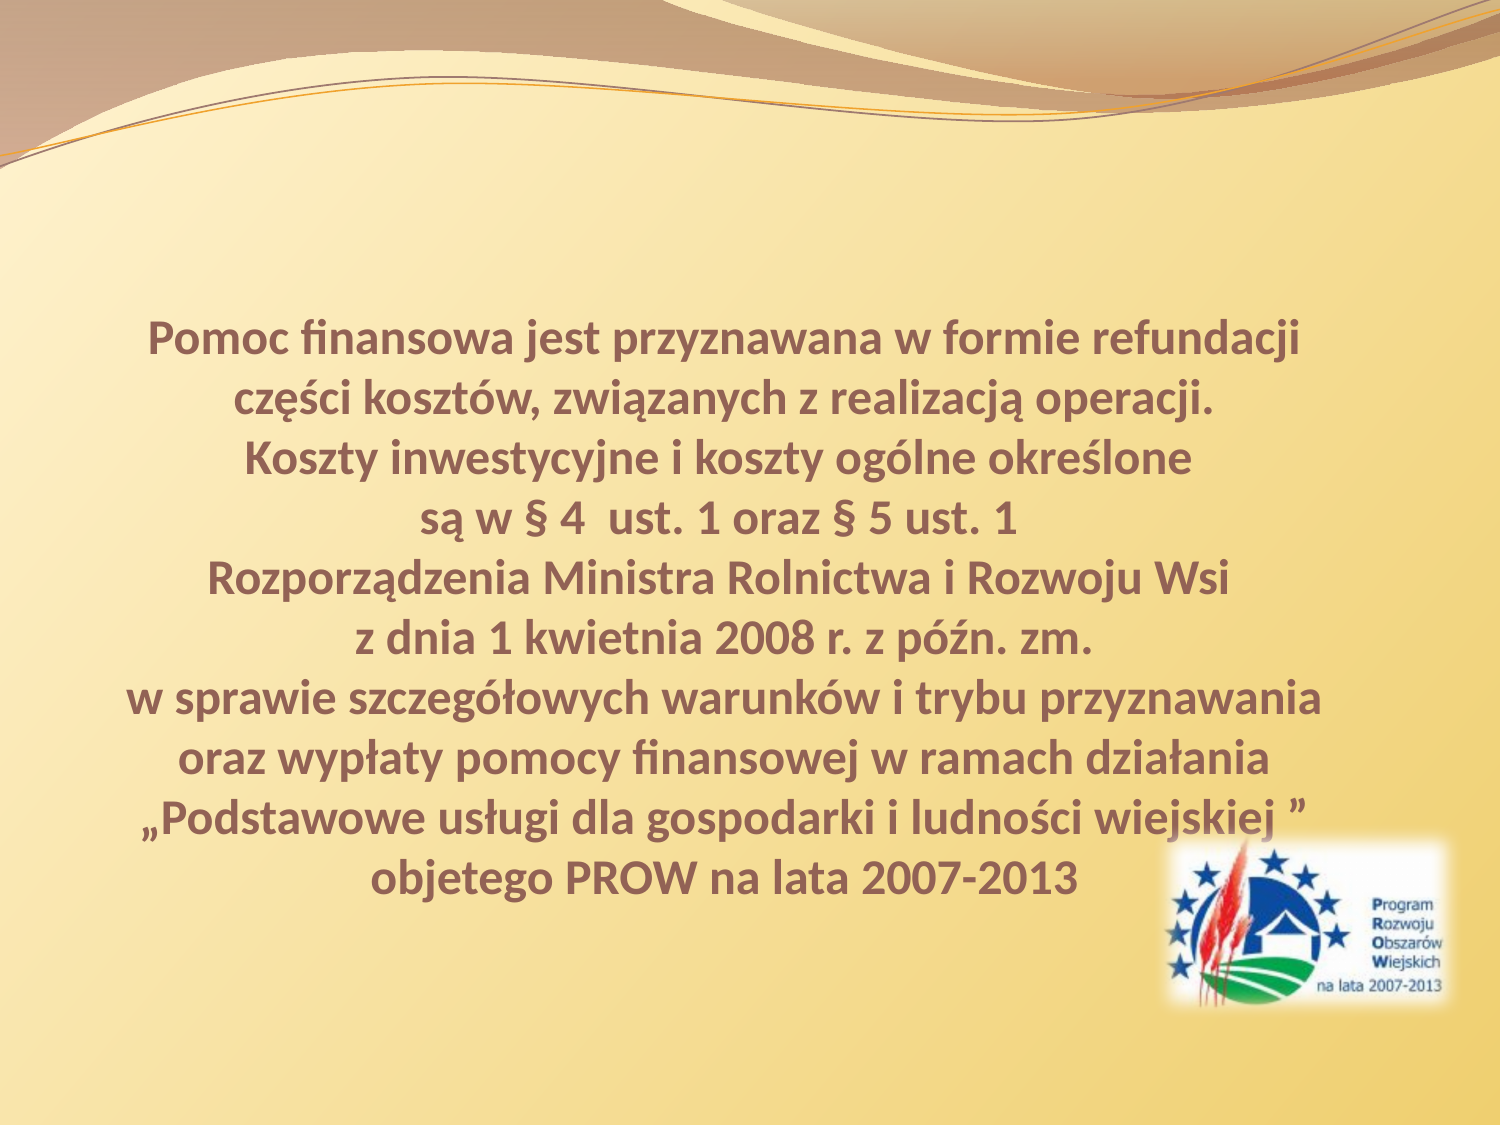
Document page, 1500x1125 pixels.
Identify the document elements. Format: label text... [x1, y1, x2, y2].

title Pomoc finansowa jest przyznawana w formie refundacji części kosztów, związanych z realizacją operacji. Koszty inwestycyjne i koszty ogólne określone są w § 4 ust. 1 oraz § 5 ust. 1 Rozporządzenia Ministra Rolnictwa i Rozwoju Wsi z dnia 1 kwietnia 2008 r. z późn. zm. w sprawie szczegółowych warunków i trybu przyznawania oraz wypłaty pomocy finansowej w ramach działania „Podstawowe usługi dla gospodarki i ludności wiejskiej ” objetego PROW na lata 2007-2013 [86, 172, 1363, 906]
picture [1151, 822, 1465, 1021]
table_cell - [1144, 823, 1151, 906]
